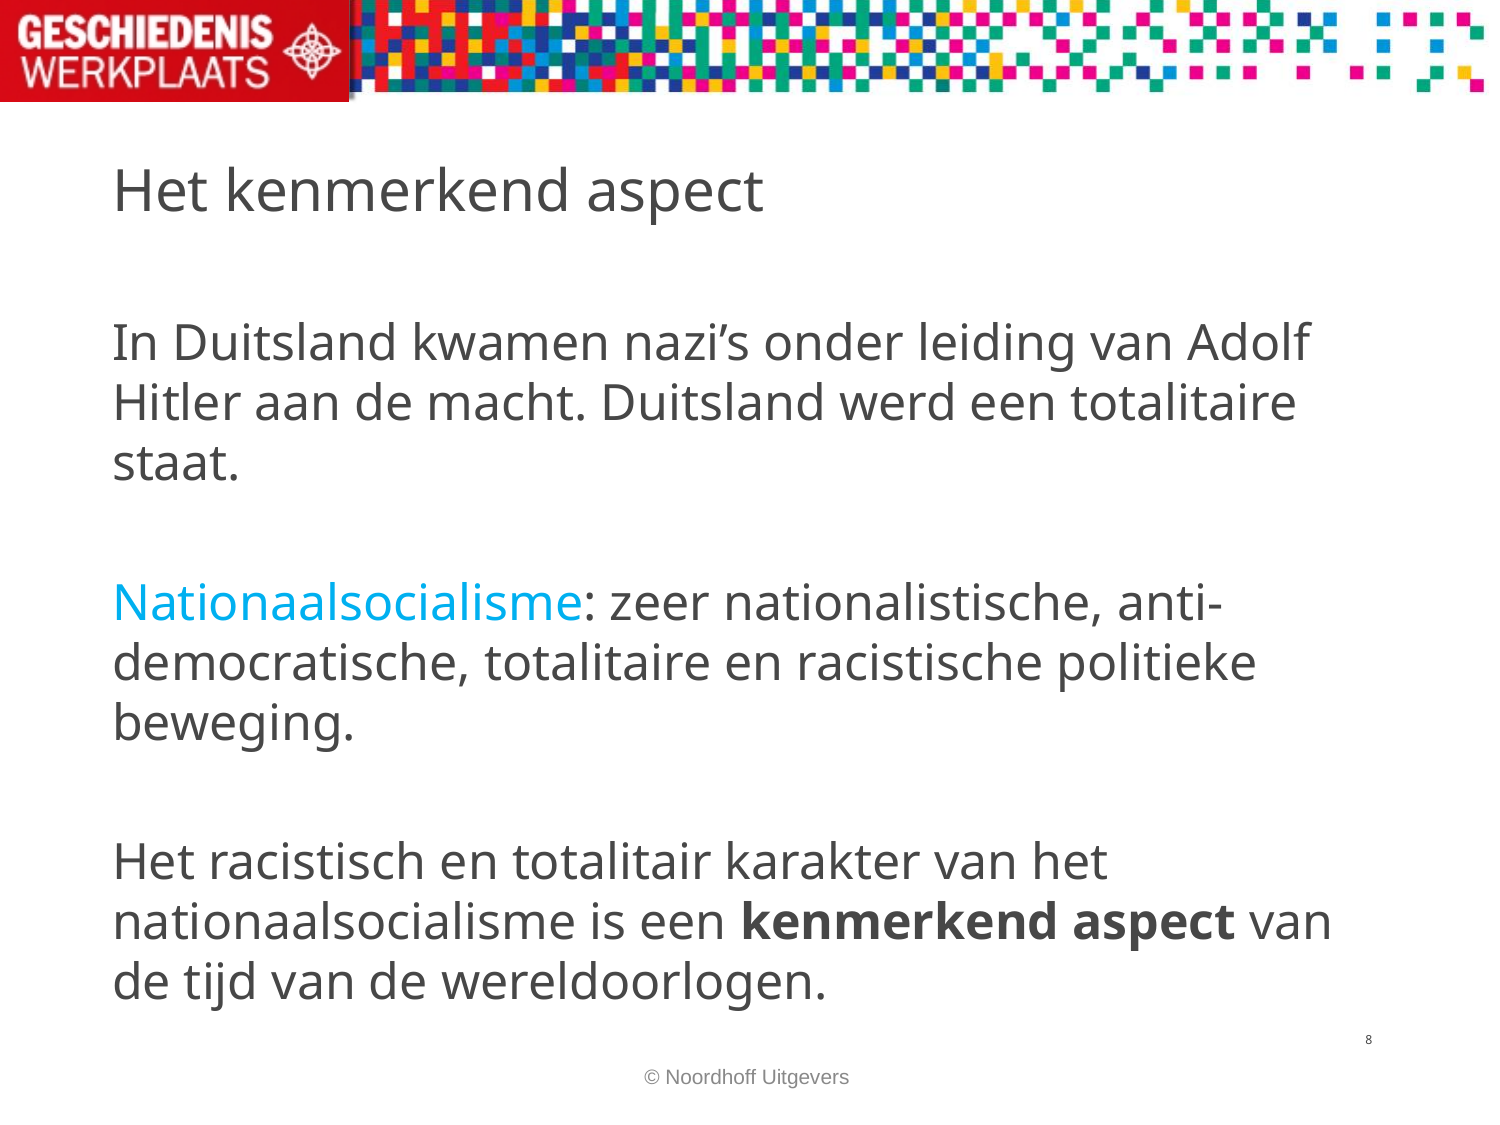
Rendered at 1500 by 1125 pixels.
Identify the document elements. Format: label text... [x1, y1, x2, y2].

slide_number 8 [1325, 1025, 1388, 1063]
list In Duitsland kwamen nazi’s onder leiding van Adolf Hitler aan de macht. Duitsland werd een totalitaire staat. Nationaalsocialisme: zeer nationalistische, anti-democratische, totalitaire en racistische politieke beweging. Het racistisch en totalitair karakter van het nationaalsocialisme is een kenmerkend aspect van de tijd van de wereldoorlogen. [112, 302, 1409, 988]
text_box © Noordhoff Uitgevers [512, 1045, 988, 1106]
picture [0, 0, 1500, 1125]
title Het kenmerkend aspect [112, 145, 1401, 256]
